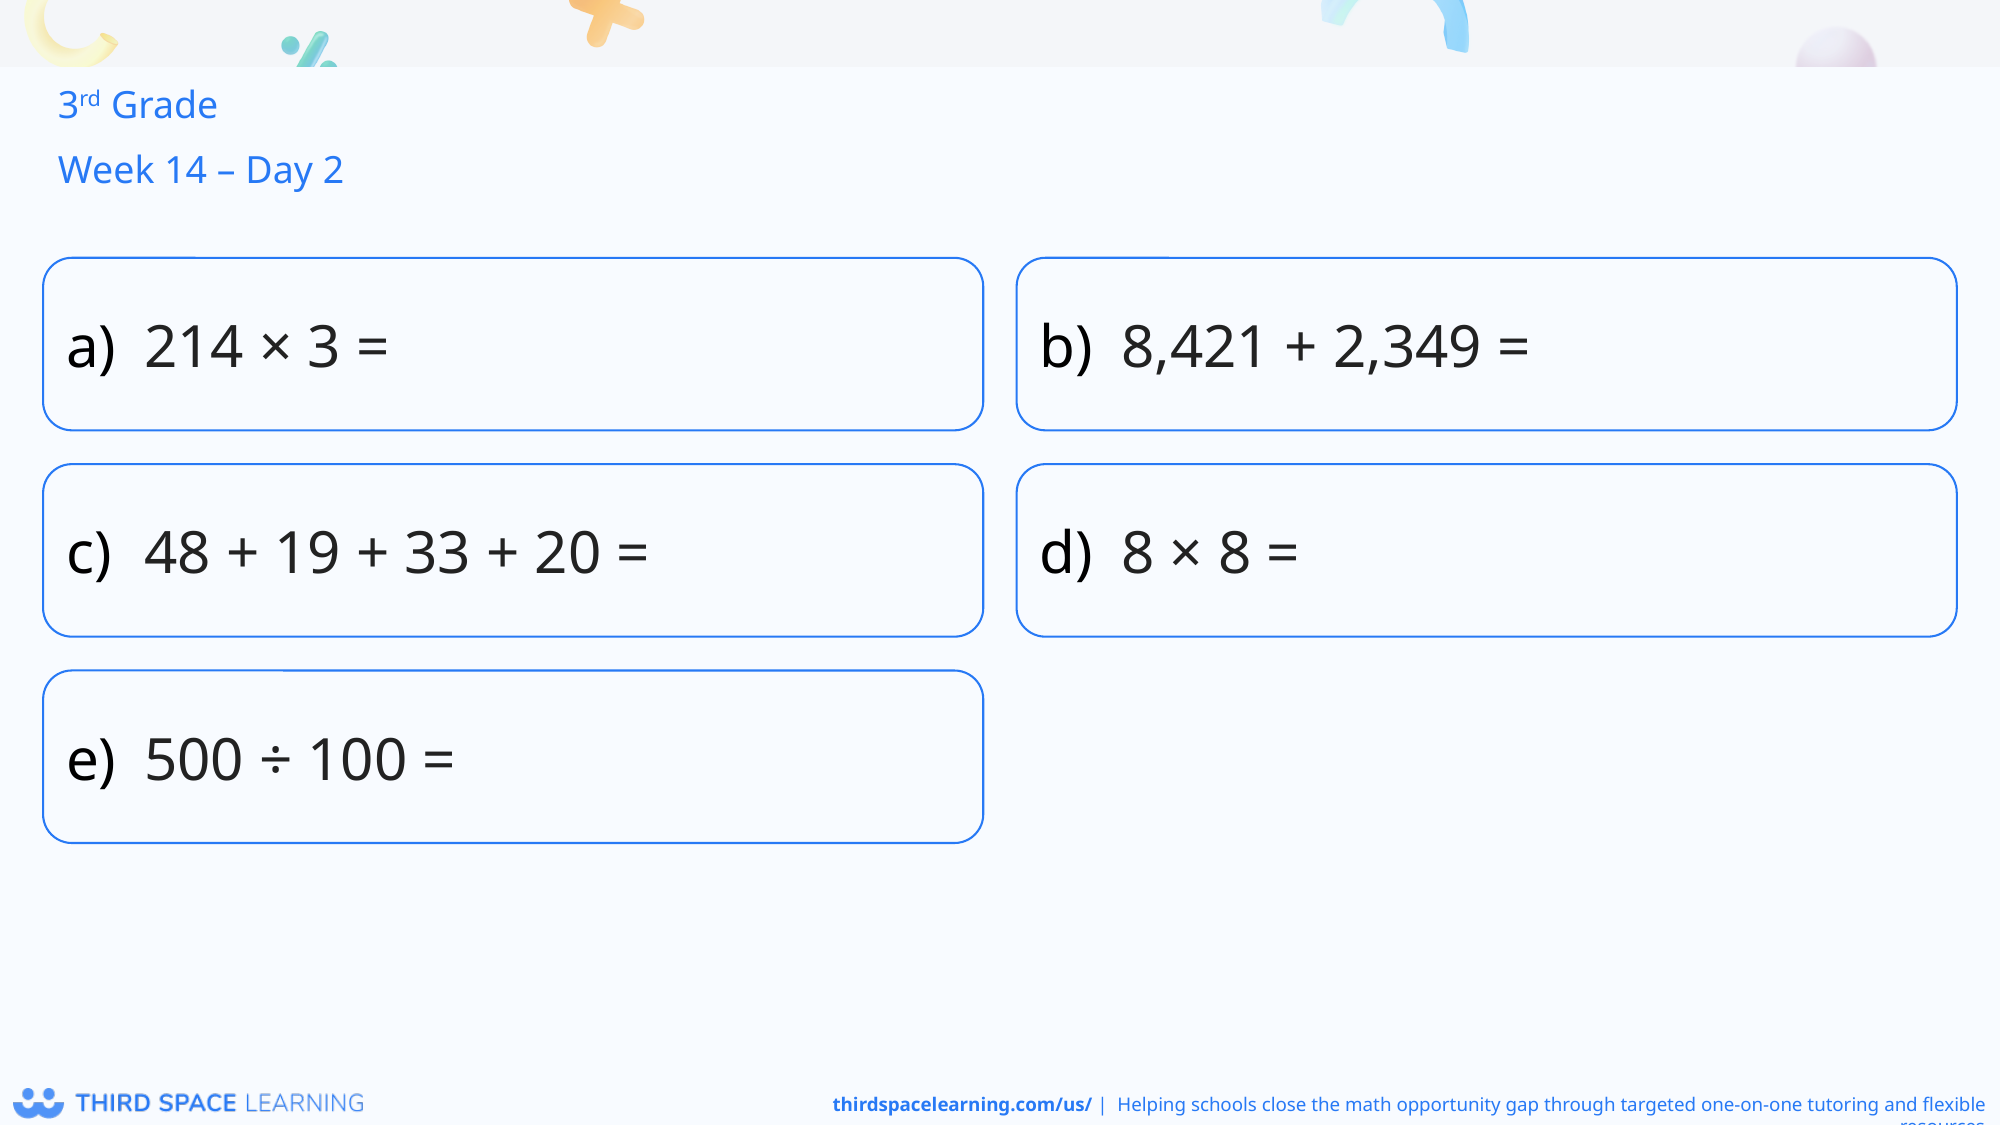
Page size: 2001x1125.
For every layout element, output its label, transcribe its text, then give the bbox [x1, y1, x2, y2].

picture [0, 0, 2000, 67]
picture [13, 1088, 365, 1119]
list 48 + 19 + 33 + 20 = [129, 478, 962, 623]
text_box 3rd Grade Week 14 – Day 2 [43, 73, 509, 212]
list 500 ÷ 100 = [129, 684, 962, 829]
list 214 × 3 = [129, 272, 962, 416]
list 8,421 + 2,349 = [1106, 272, 1939, 416]
list 8 × 8 = [1106, 478, 1939, 623]
